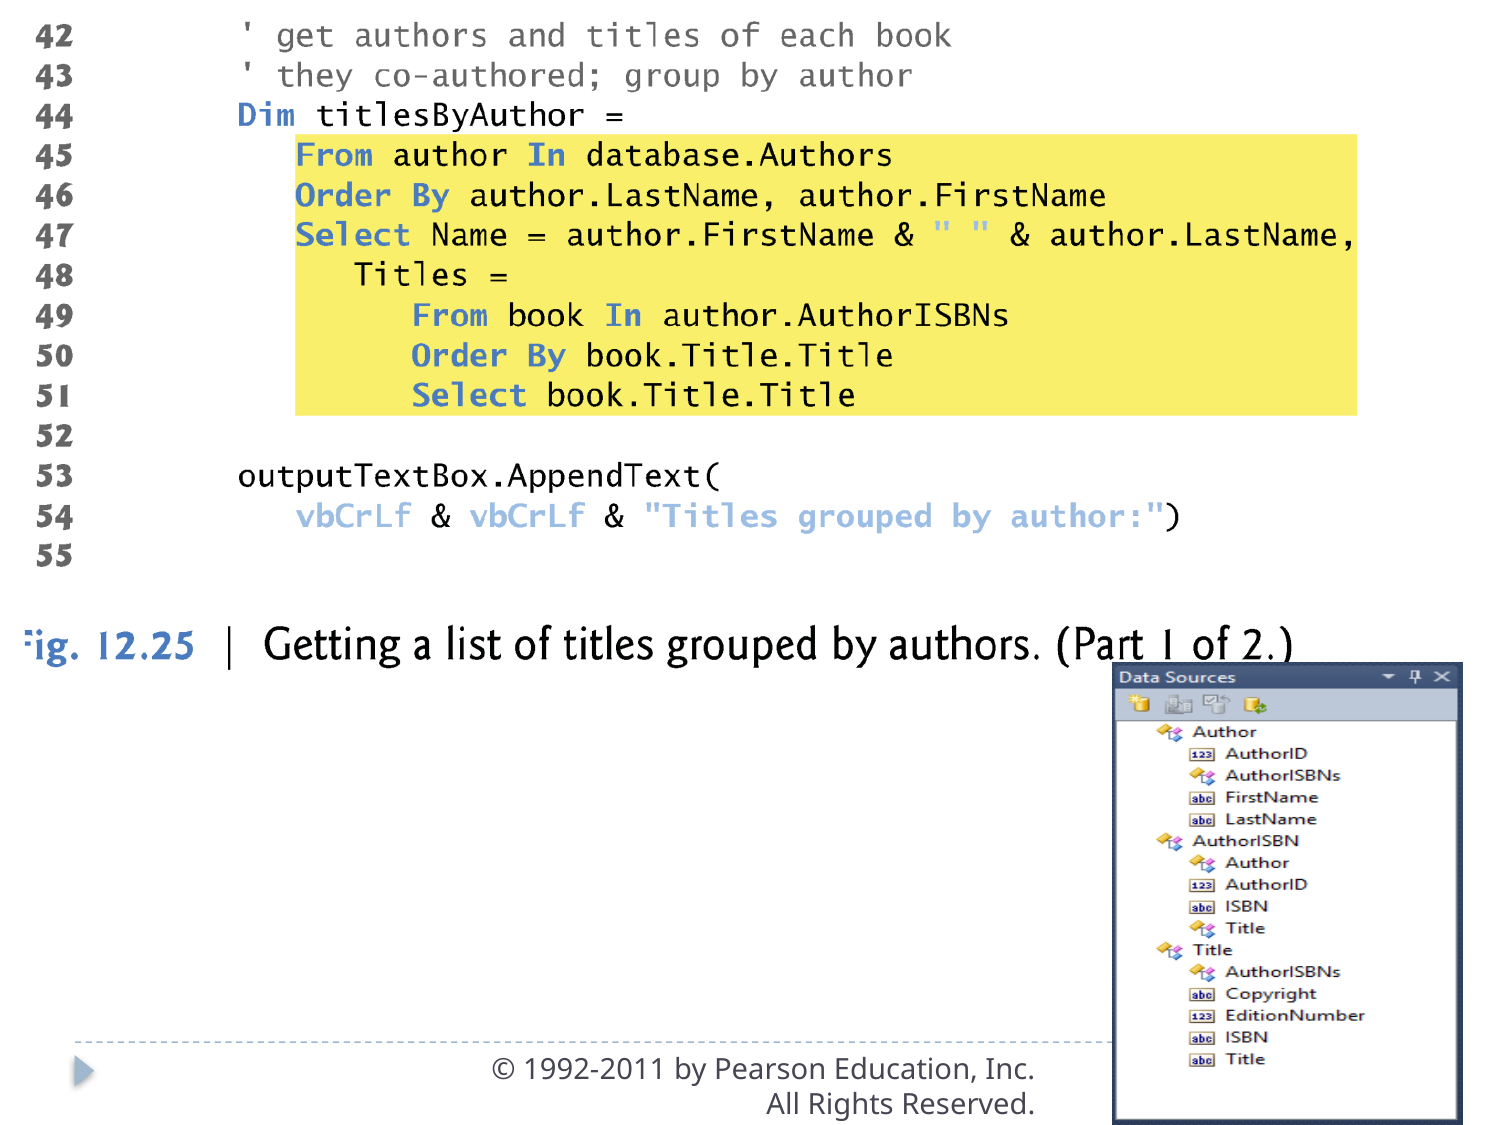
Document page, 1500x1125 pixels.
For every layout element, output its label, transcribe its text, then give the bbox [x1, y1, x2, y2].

footer © 1992-2011 by Pearson Education, Inc. All Rights Reserved. [475, 1042, 1051, 1103]
picture [24, 12, 1463, 1125]
